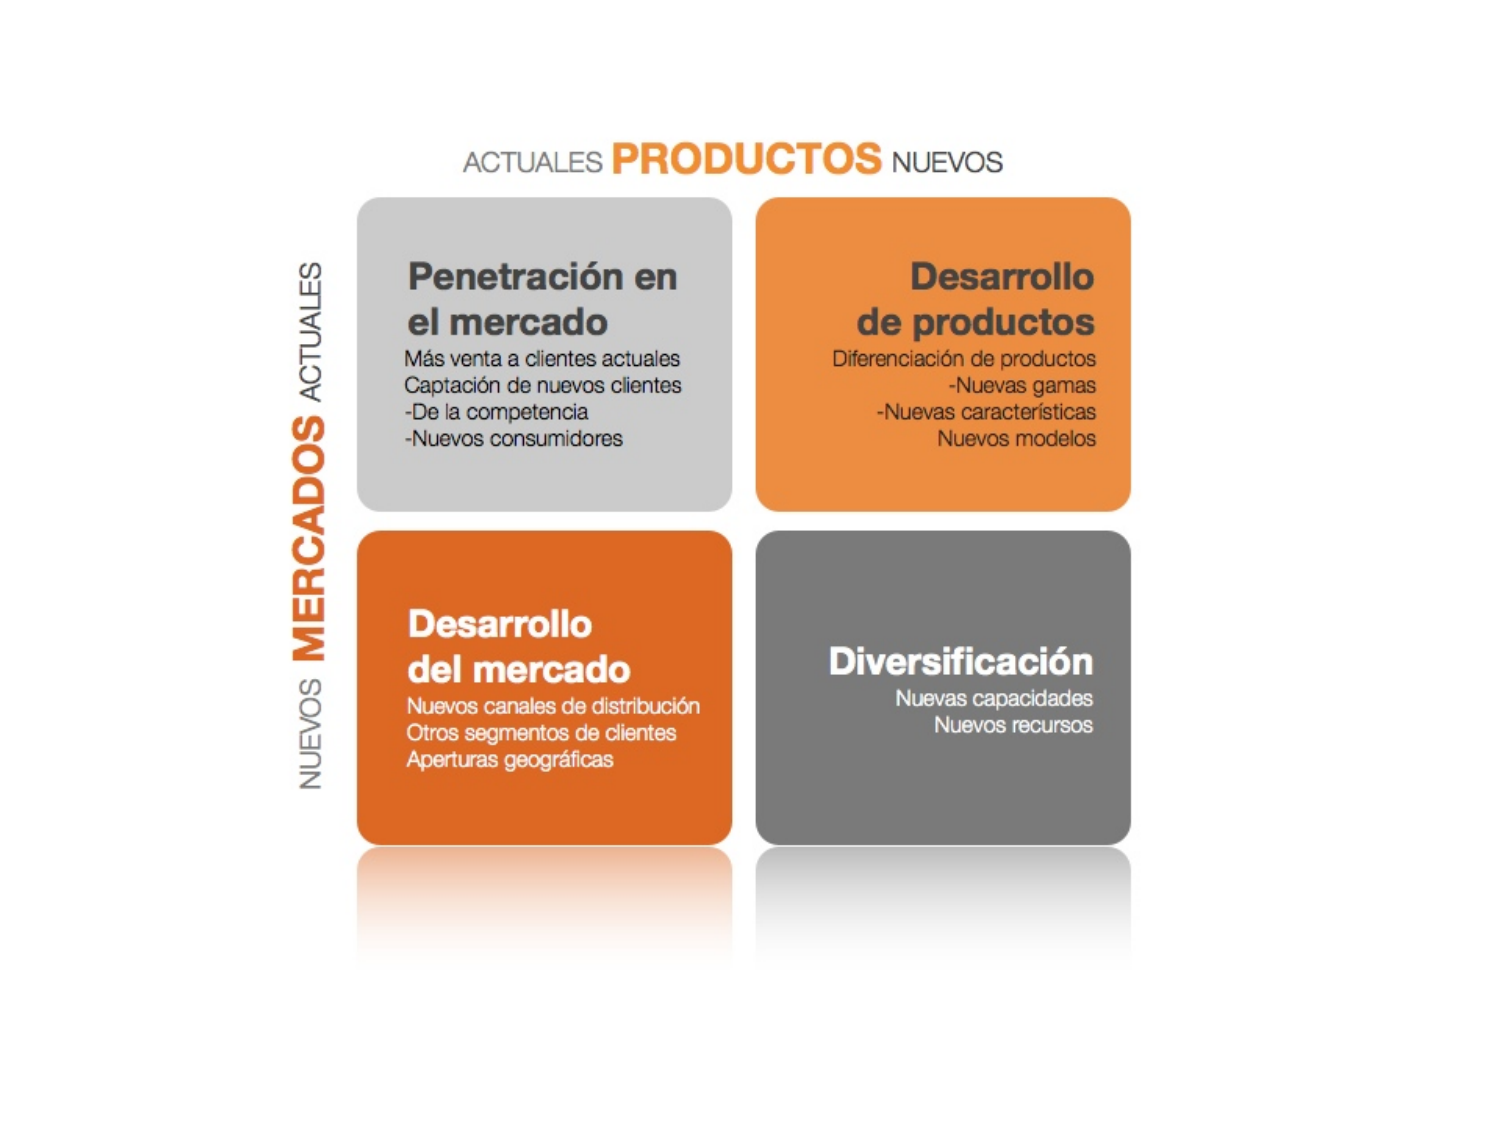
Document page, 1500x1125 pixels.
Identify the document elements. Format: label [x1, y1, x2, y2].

picture [265, 113, 1187, 991]
